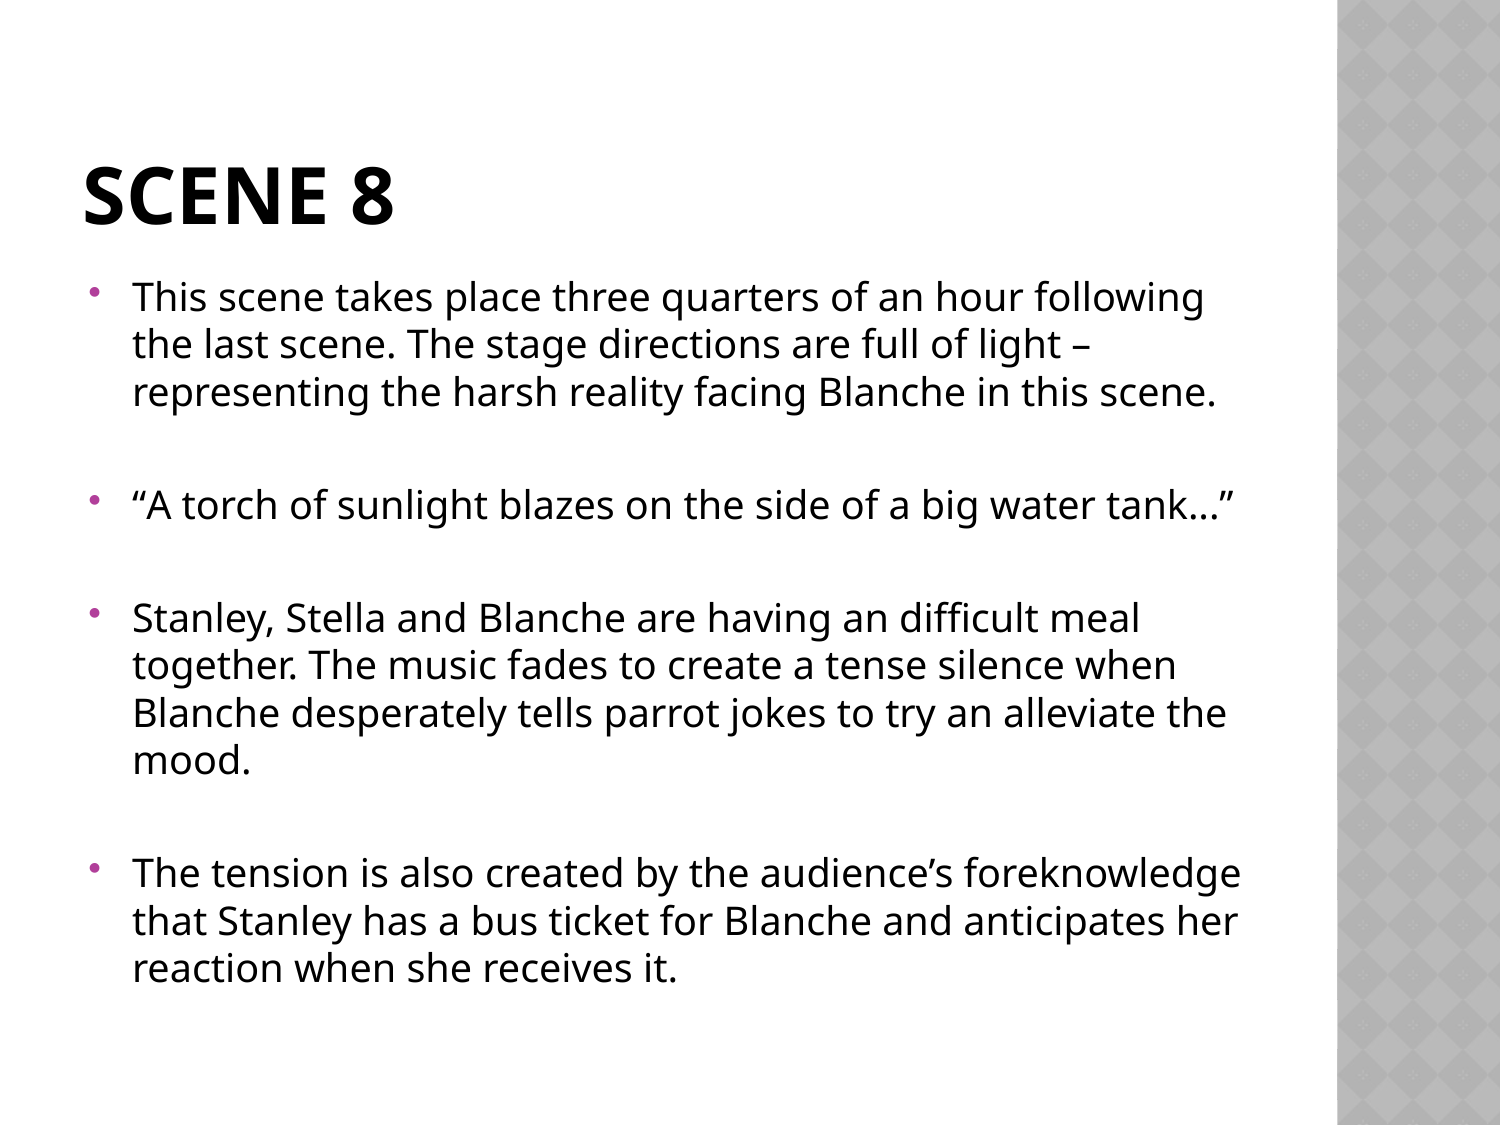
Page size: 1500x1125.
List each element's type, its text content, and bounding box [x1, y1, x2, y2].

title Scene 8 [75, 52, 1263, 240]
list This scene takes place three quarters of an hour following the last scene. The stage directions are full of light – representing the harsh reality facing Blanche in this scene. “A torch of sunlight blazes on the side of a big water tank...” Stanley, Stella and Blanche are having an difficult meal together. The music fades to create a tense silence when Blanche desperately tells parrot jokes to try an alleviate the mood. The tension is also created by the audience’s foreknowledge that Stanley has a bus ticket for Blanche and anticipates her reaction when she receives it. [75, 264, 1263, 1059]
